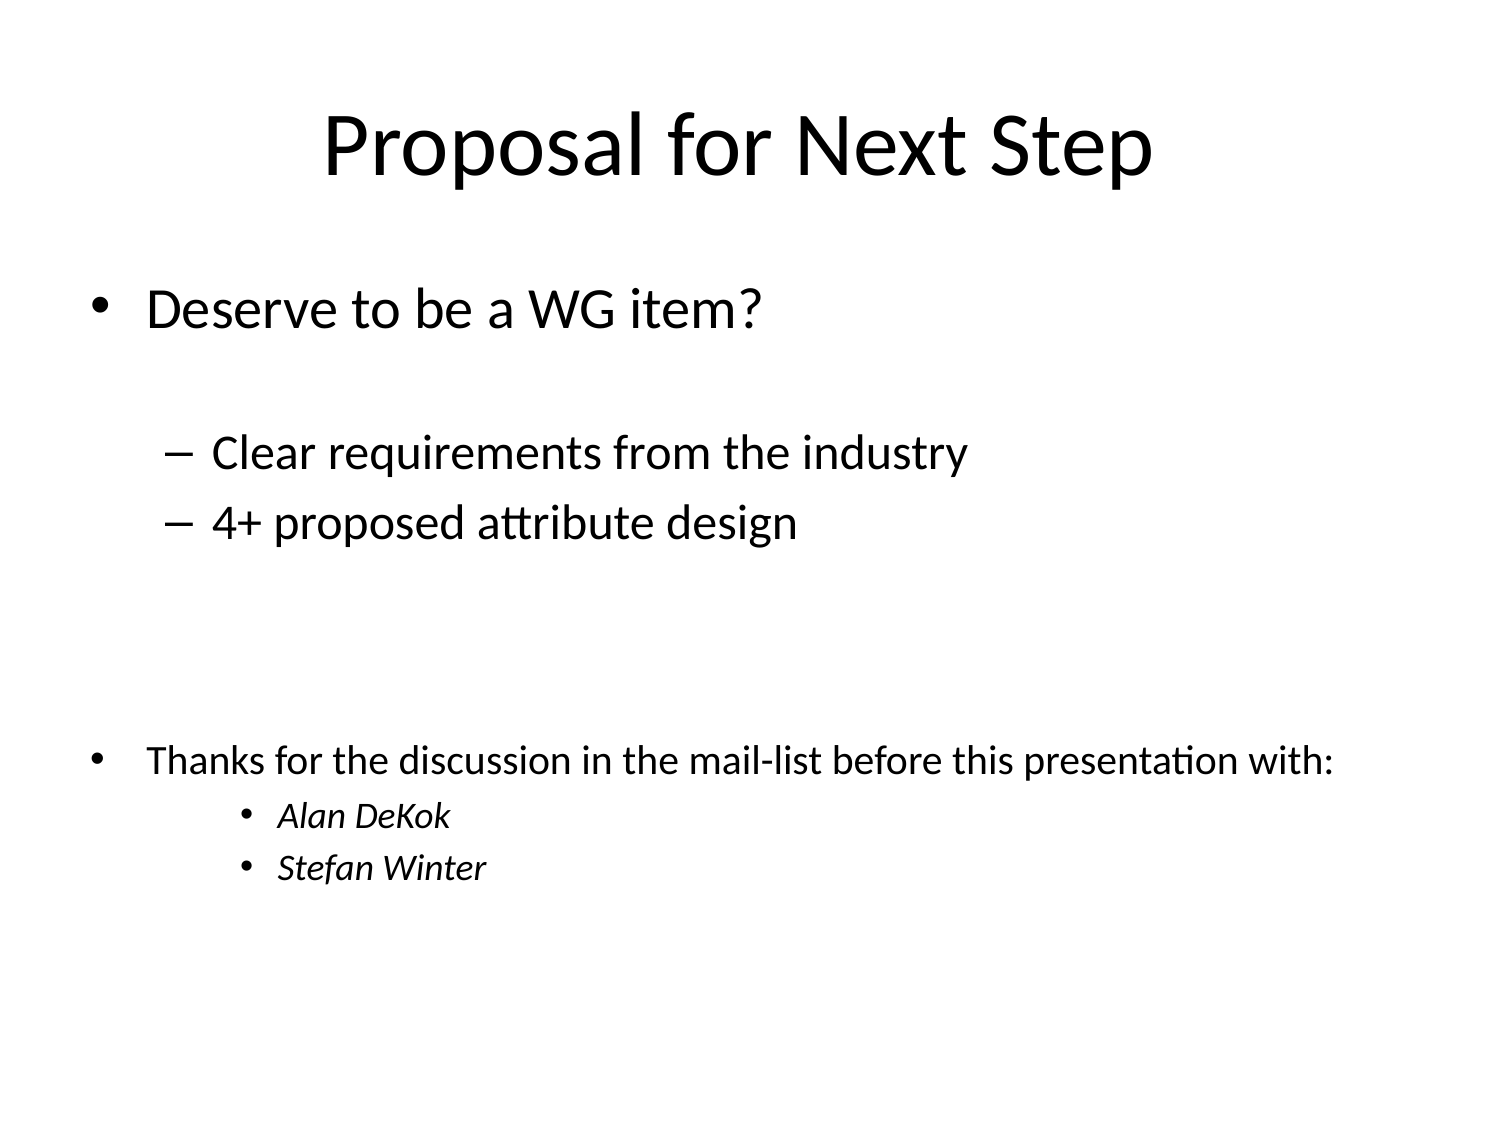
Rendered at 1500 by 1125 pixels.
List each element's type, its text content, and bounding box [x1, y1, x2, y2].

list Deserve to be a WG item? Clear requirements from the industry 4+ proposed attribute design Thanks for the discussion in the mail-list before this presentation with: Alan DeKok Stefan Winter [75, 262, 1425, 976]
title Proposal for Next Step [75, 45, 1425, 233]
